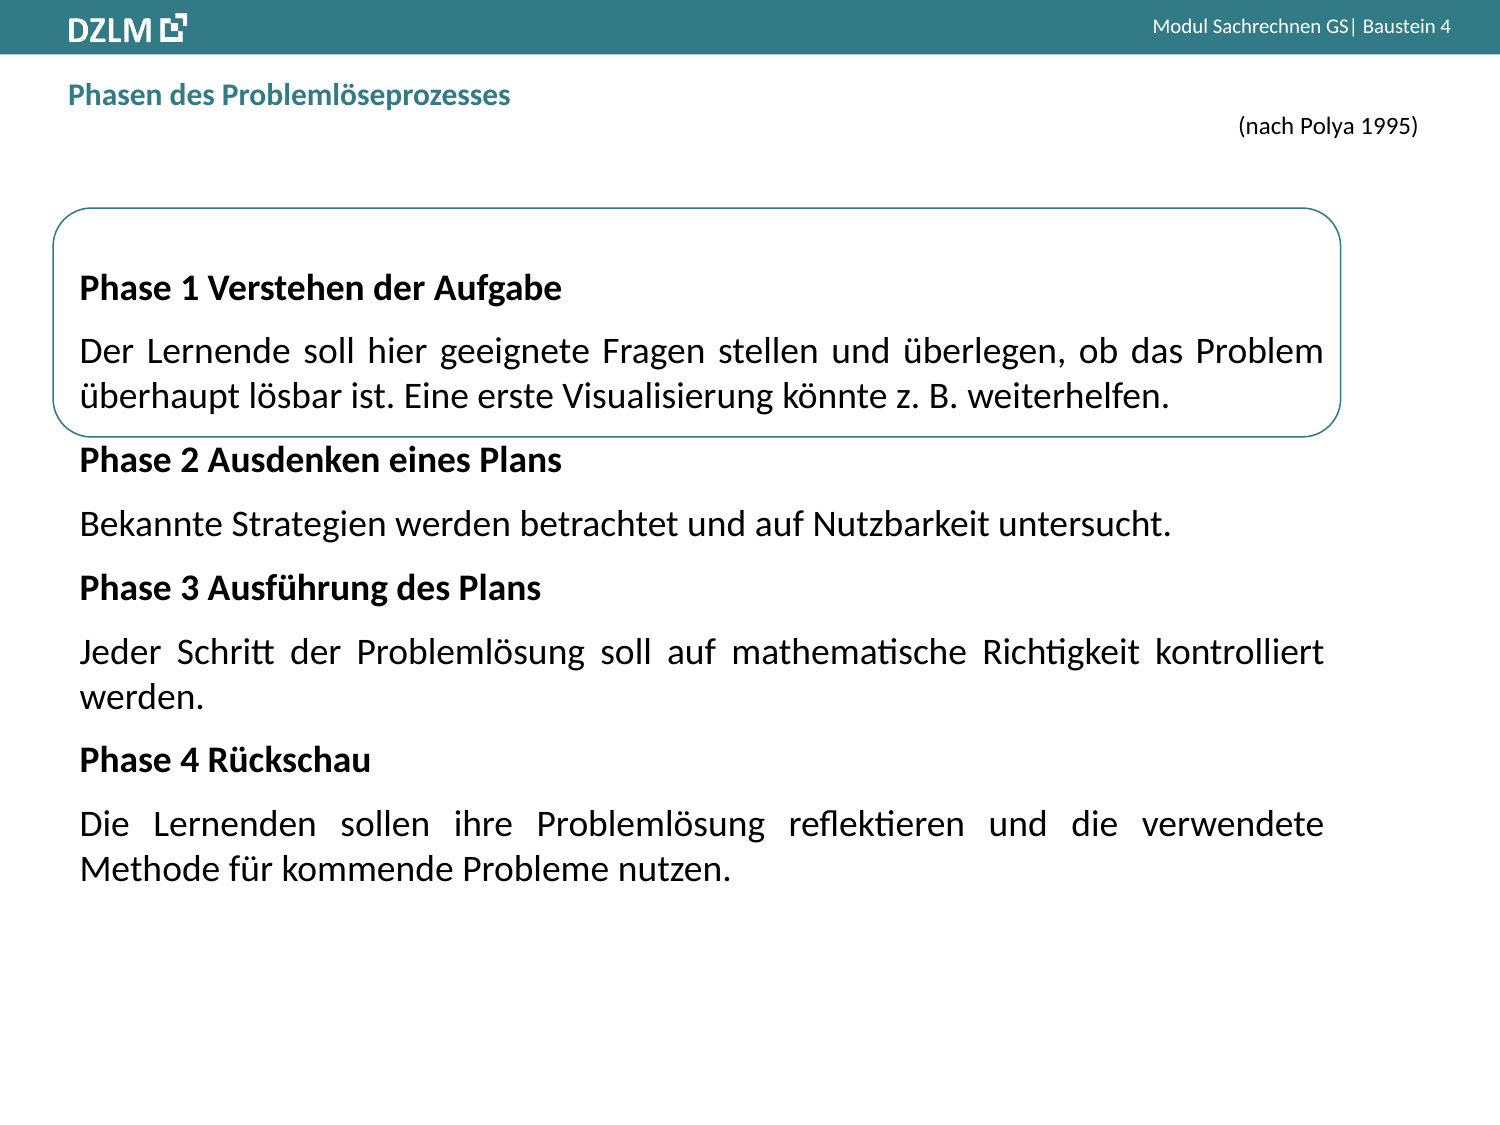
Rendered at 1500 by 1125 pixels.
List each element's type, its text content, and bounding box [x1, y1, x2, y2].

text_box Phase 1 Verstehen der Aufgabe Der Lernende soll hier geeignete Fragen stellen und überlegen, ob das Problem überhaupt lösbar ist. Eine erste Visualisierung könnte z. B. weiterhelfen. Phase 2 Ausdenken eines Plans Bekannte Strategien werden betrachtet und auf Nutzbarkeit untersucht. Phase 3 Ausführung des Plans Jeder Schritt der Problemlösung soll auf mathematische Richtigkeit kontrolliert werden. Phase 4 Rückschau Die Lernenden sollen ihre Problemlösung reflektieren und die verwendete Methode für kommende Probleme nutzen. [64, 406, 1341, 897]
text_box (nach Polya 1995) [1223, 101, 1435, 147]
text_box [53, 208, 1341, 437]
title Phasen des Problemlöseprozesses [53, 66, 1500, 147]
